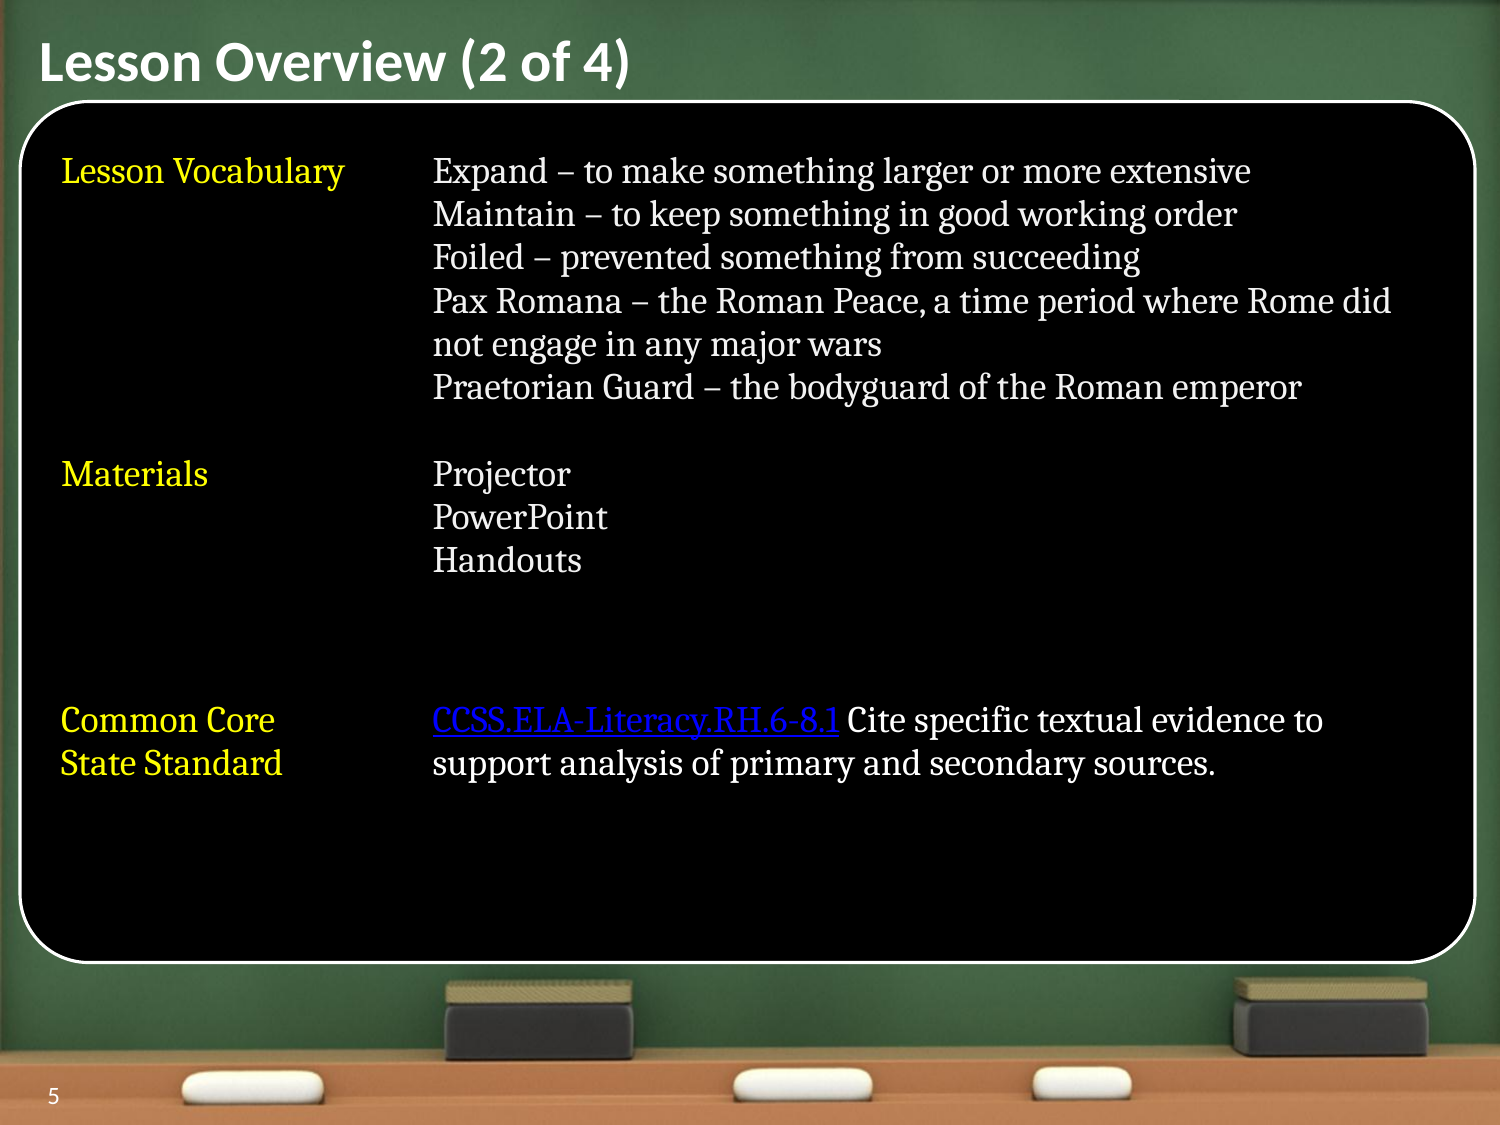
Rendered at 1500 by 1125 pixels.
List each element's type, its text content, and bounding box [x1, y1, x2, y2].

table_header Lesson Vocabulary [50, 149, 421, 453]
text_box [20, 101, 1476, 951]
table_cell Projector PowerPoint Handouts [421, 453, 1462, 698]
table_cell CCSS.ELA-Literacy.RH.6-8.1 Cite specific textual evidence to support analysis of primary and secondary sources. [421, 698, 1462, 978]
table_cell Common Core State Standard [50, 698, 421, 978]
table_cell Materials [50, 453, 421, 698]
slide_number 5 [0, 1065, 75, 1125]
table_header Expand – to make something larger or more extensive Maintain – to keep something in good working order Foiled – prevented something from succeeding Pax Romana – the Roman Peace, a time period where Rome did not engage in any major wars Praetorian Guard – the bodyguard of the Roman emperor [421, 149, 1462, 453]
text_box Lesson Overview (2 of 4) [24, 15, 688, 101]
picture [0, 0, 1500, 1125]
